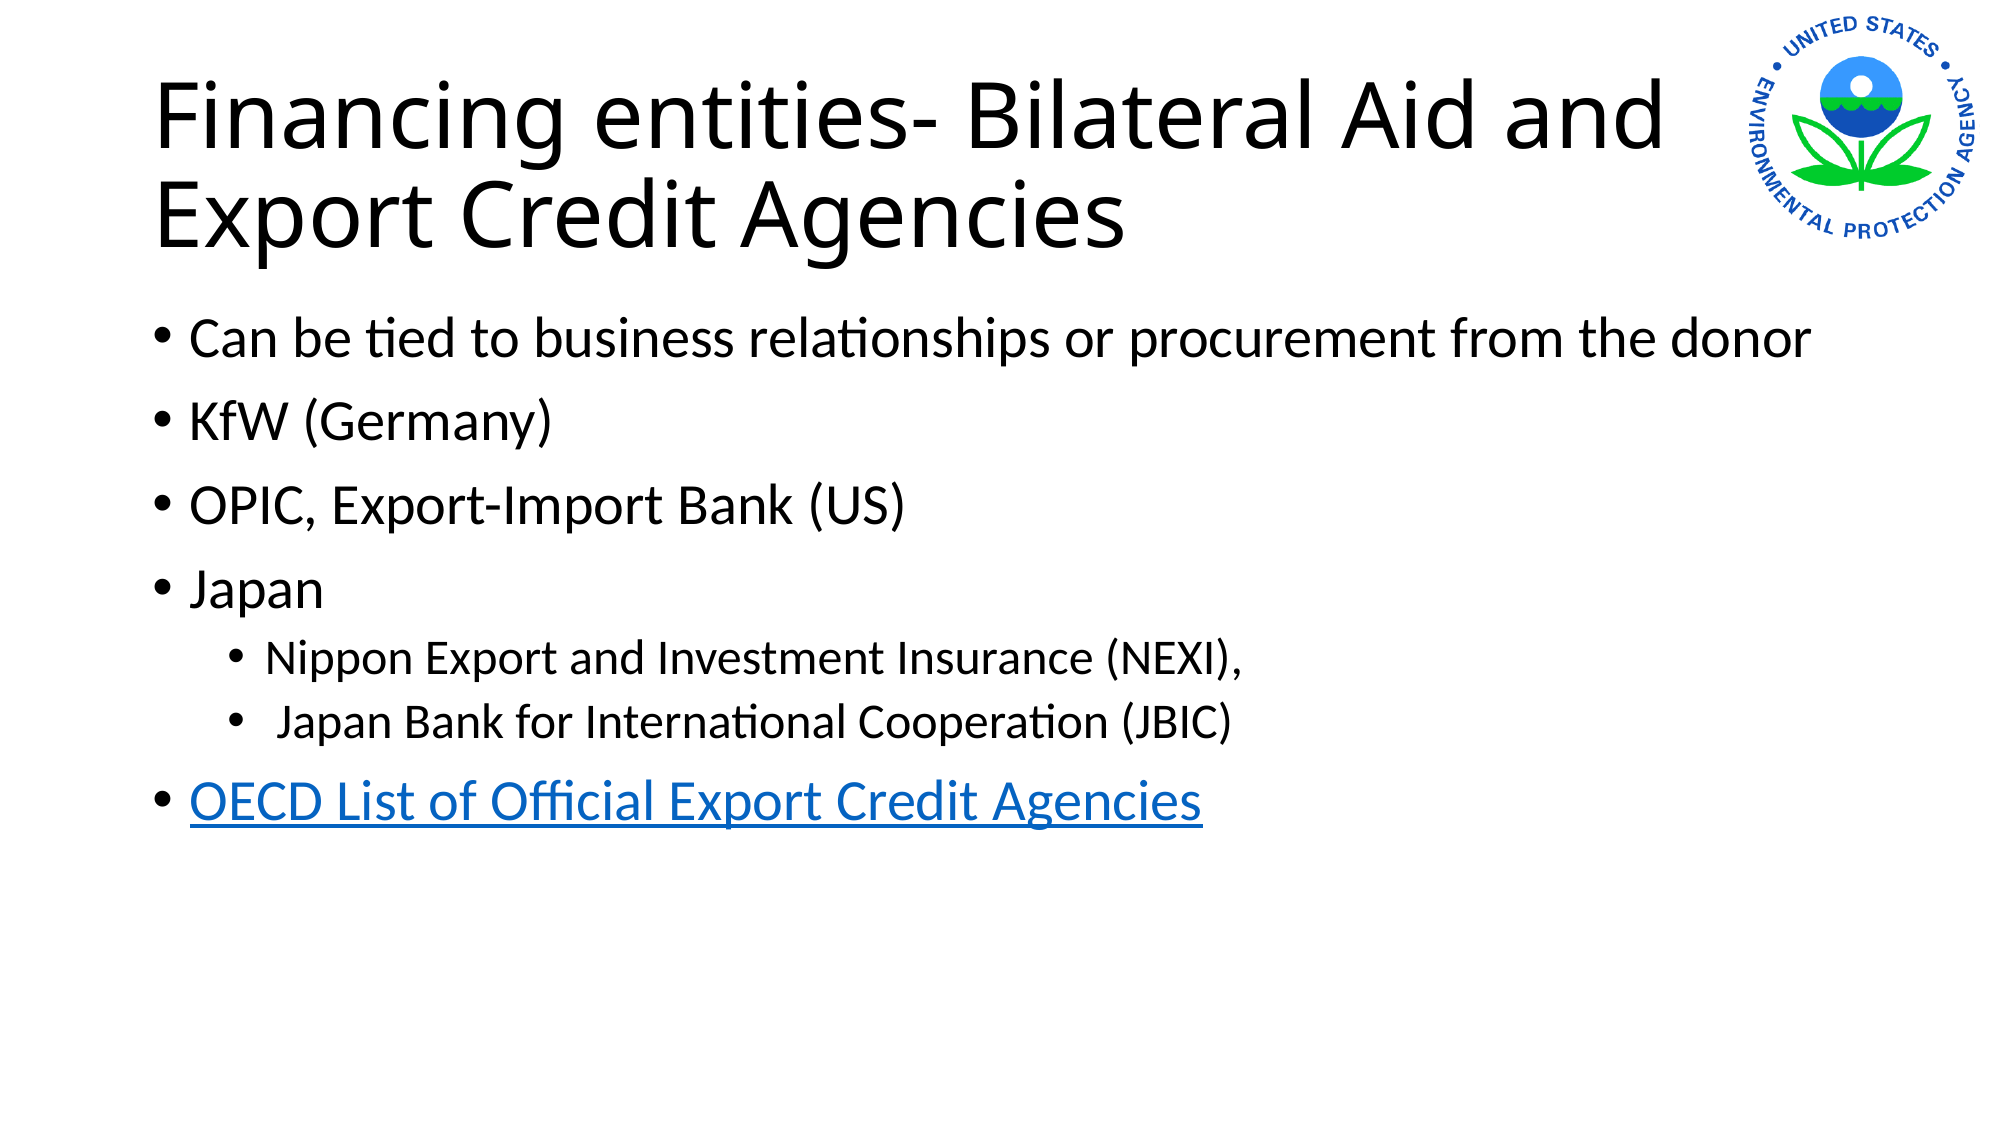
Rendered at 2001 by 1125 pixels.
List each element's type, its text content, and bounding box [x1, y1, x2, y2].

title Financing entities- Bilateral Aid and Export Credit Agencies [137, 59, 1863, 278]
picture [1749, 0, 1980, 250]
list Can be tied to business relationships or procurement from the donor KfW (Germany) OPIC, Export-Import Bank (US) Japan Nippon Export and Investment Insurance (NEXI), Japan Bank for International Cooperation (JBIC) OECD List of Official Export Credit Agencies [137, 299, 1863, 1014]
